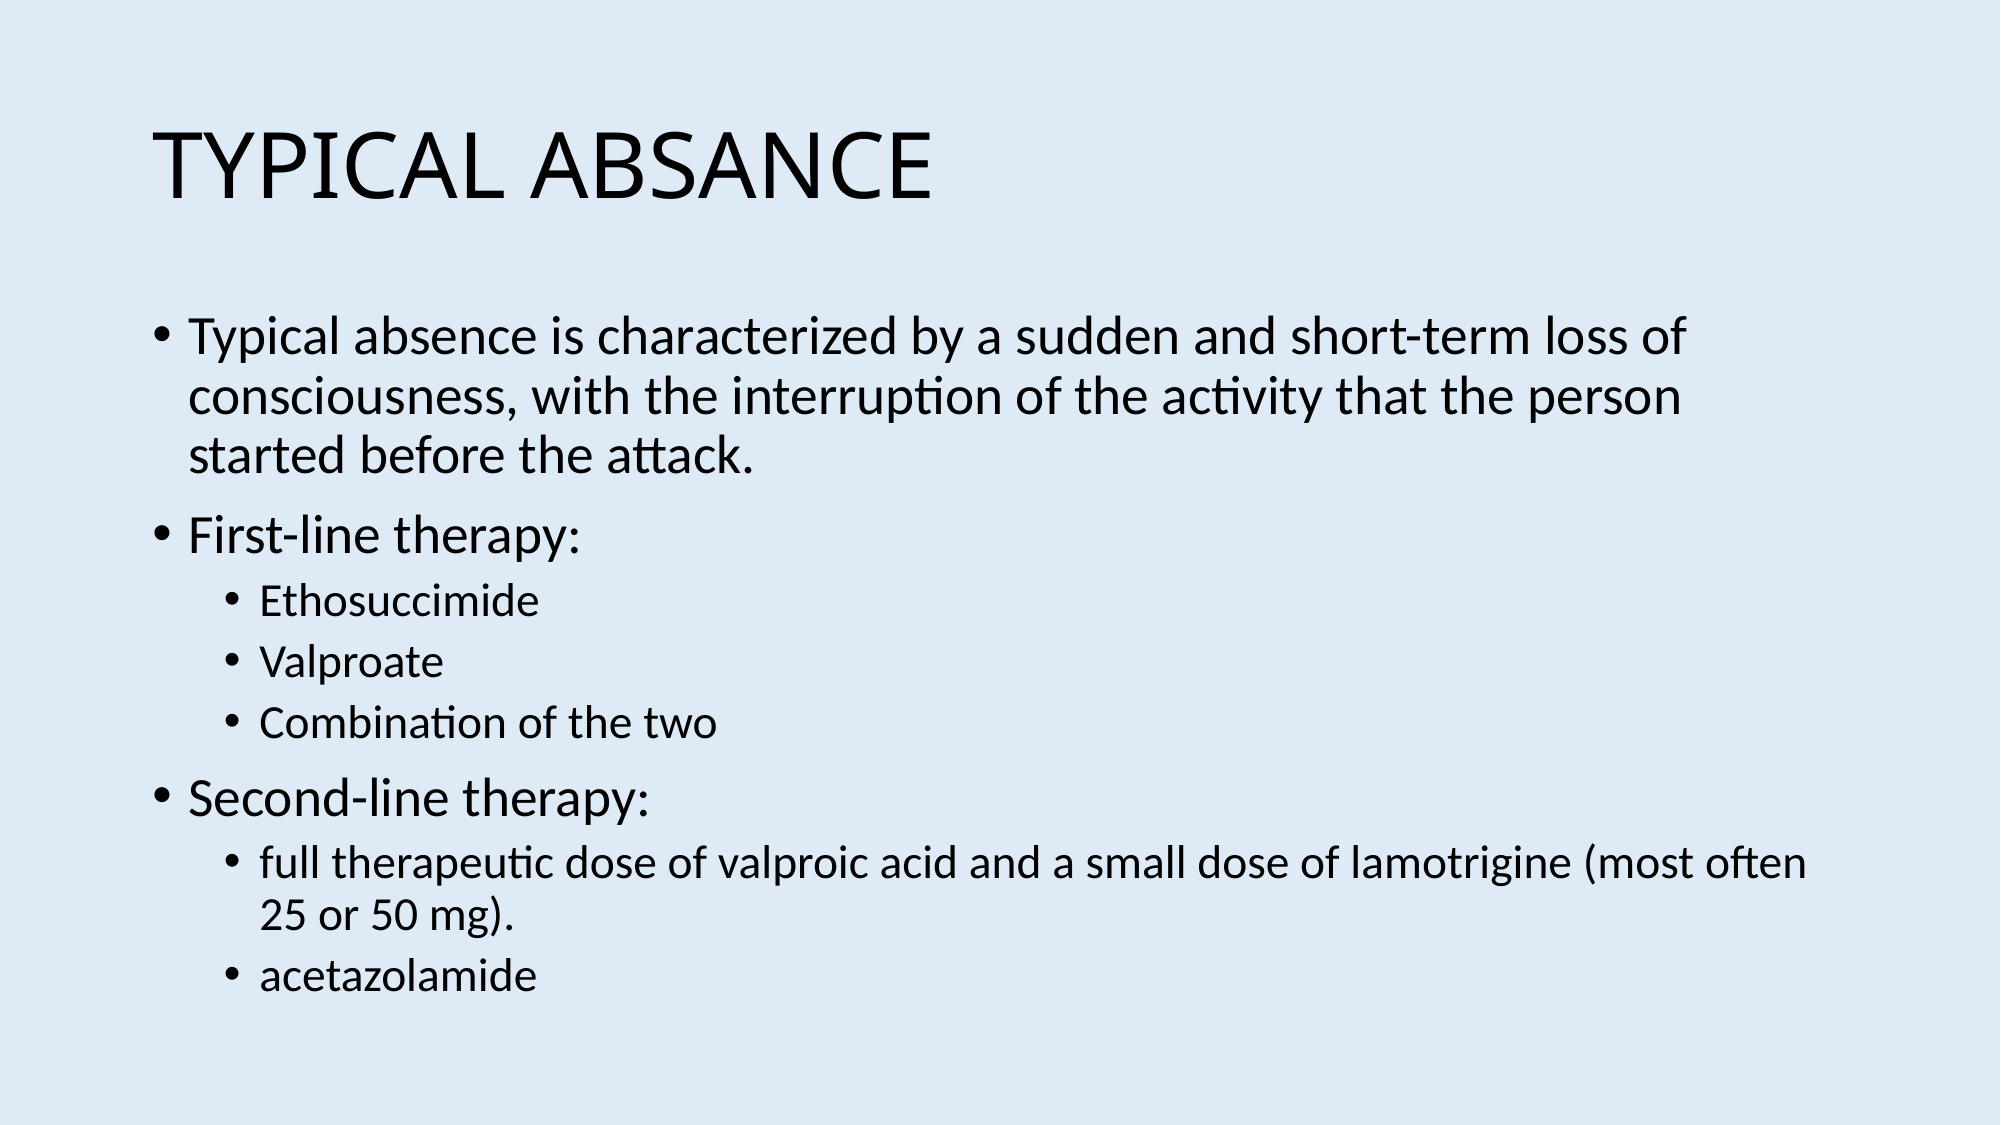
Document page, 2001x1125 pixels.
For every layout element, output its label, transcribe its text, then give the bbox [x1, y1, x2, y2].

title TYPICAL ABSANCE [137, 59, 1863, 278]
list Typical absence is characterized by a sudden and short-term loss of consciousness, with the interruption of the activity that the person started before the attack. First-line therapy: Ethosuccimide Valproate Combination of the two Second-line therapy: full therapeutic dose of valproic acid and a small dose of lamotrigine (most often 25 or 50 mg). acetazolamide [137, 299, 1863, 1014]
